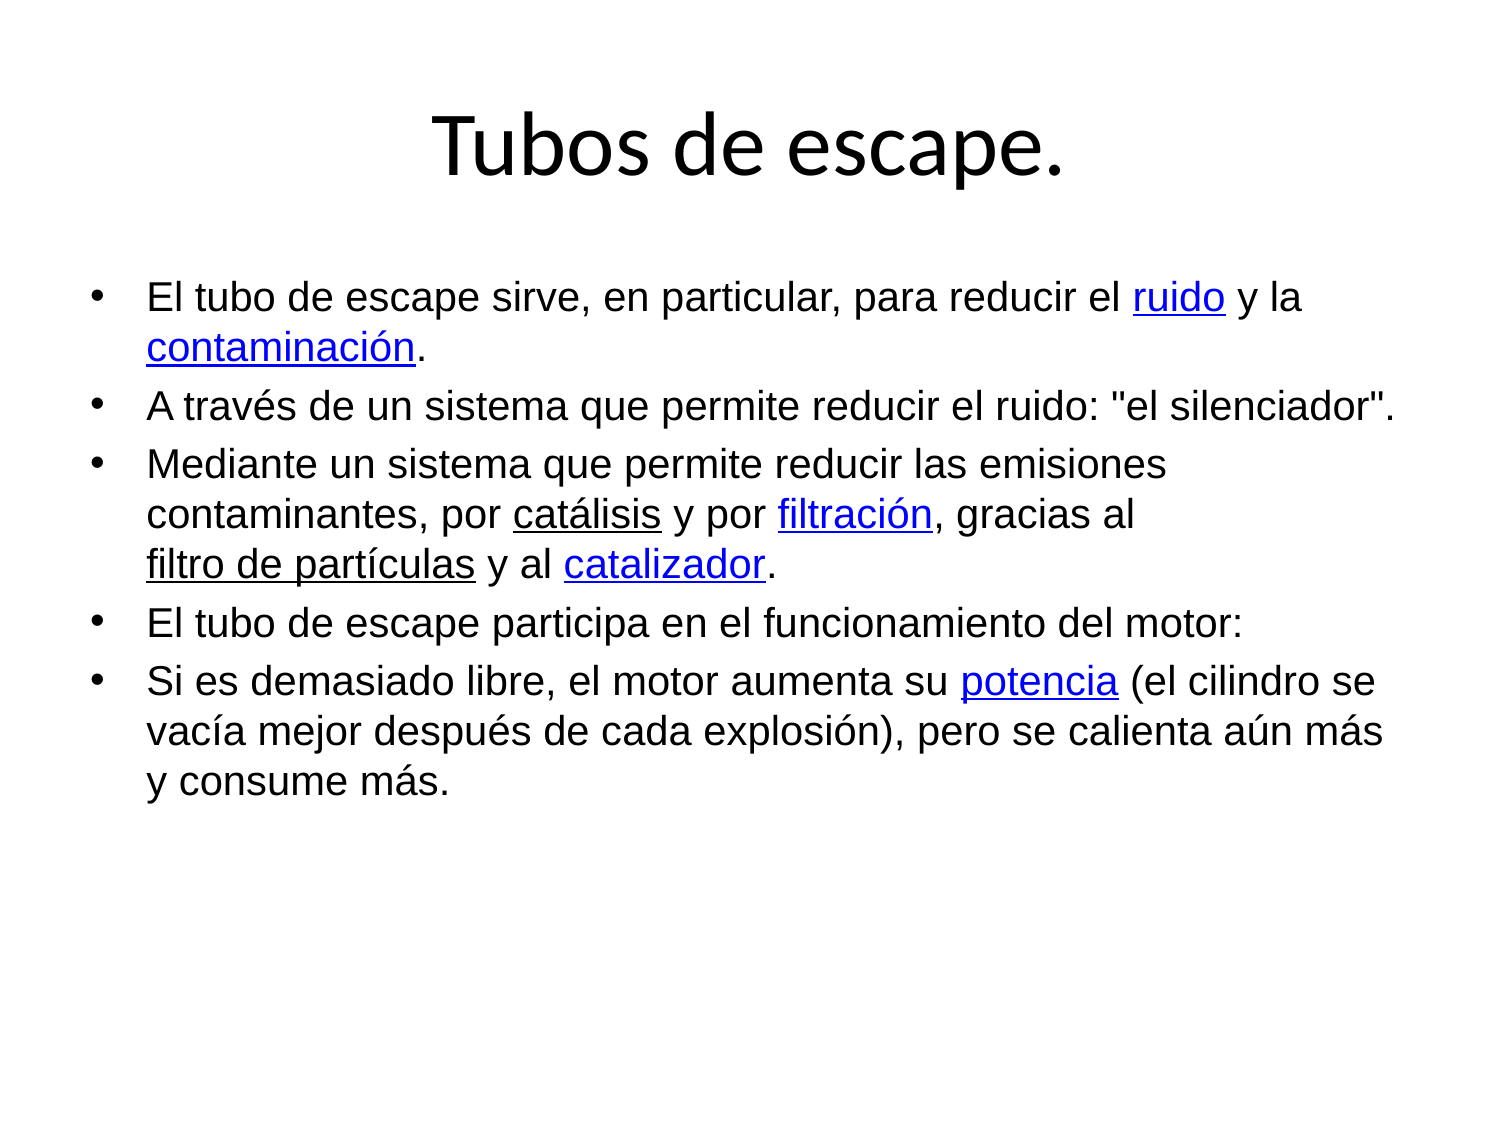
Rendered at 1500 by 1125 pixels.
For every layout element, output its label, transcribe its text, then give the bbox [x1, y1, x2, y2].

list El tubo de escape sirve, en particular, para reducir el ruido y la contaminación. A través de un sistema que permite reducir el ruido: "el silenciador". Mediante un sistema que permite reducir las emisiones contaminantes, por catálisis y por filtración, gracias al filtro de partículas y al catalizador. El tubo de escape participa en el funcionamiento del motor: Si es demasiado libre, el motor aumenta su potencia (el cilindro se vacía mejor después de cada explosión), pero se calienta aún más y consume más. [75, 262, 1425, 1005]
title Tubos de escape. [75, 45, 1425, 233]
